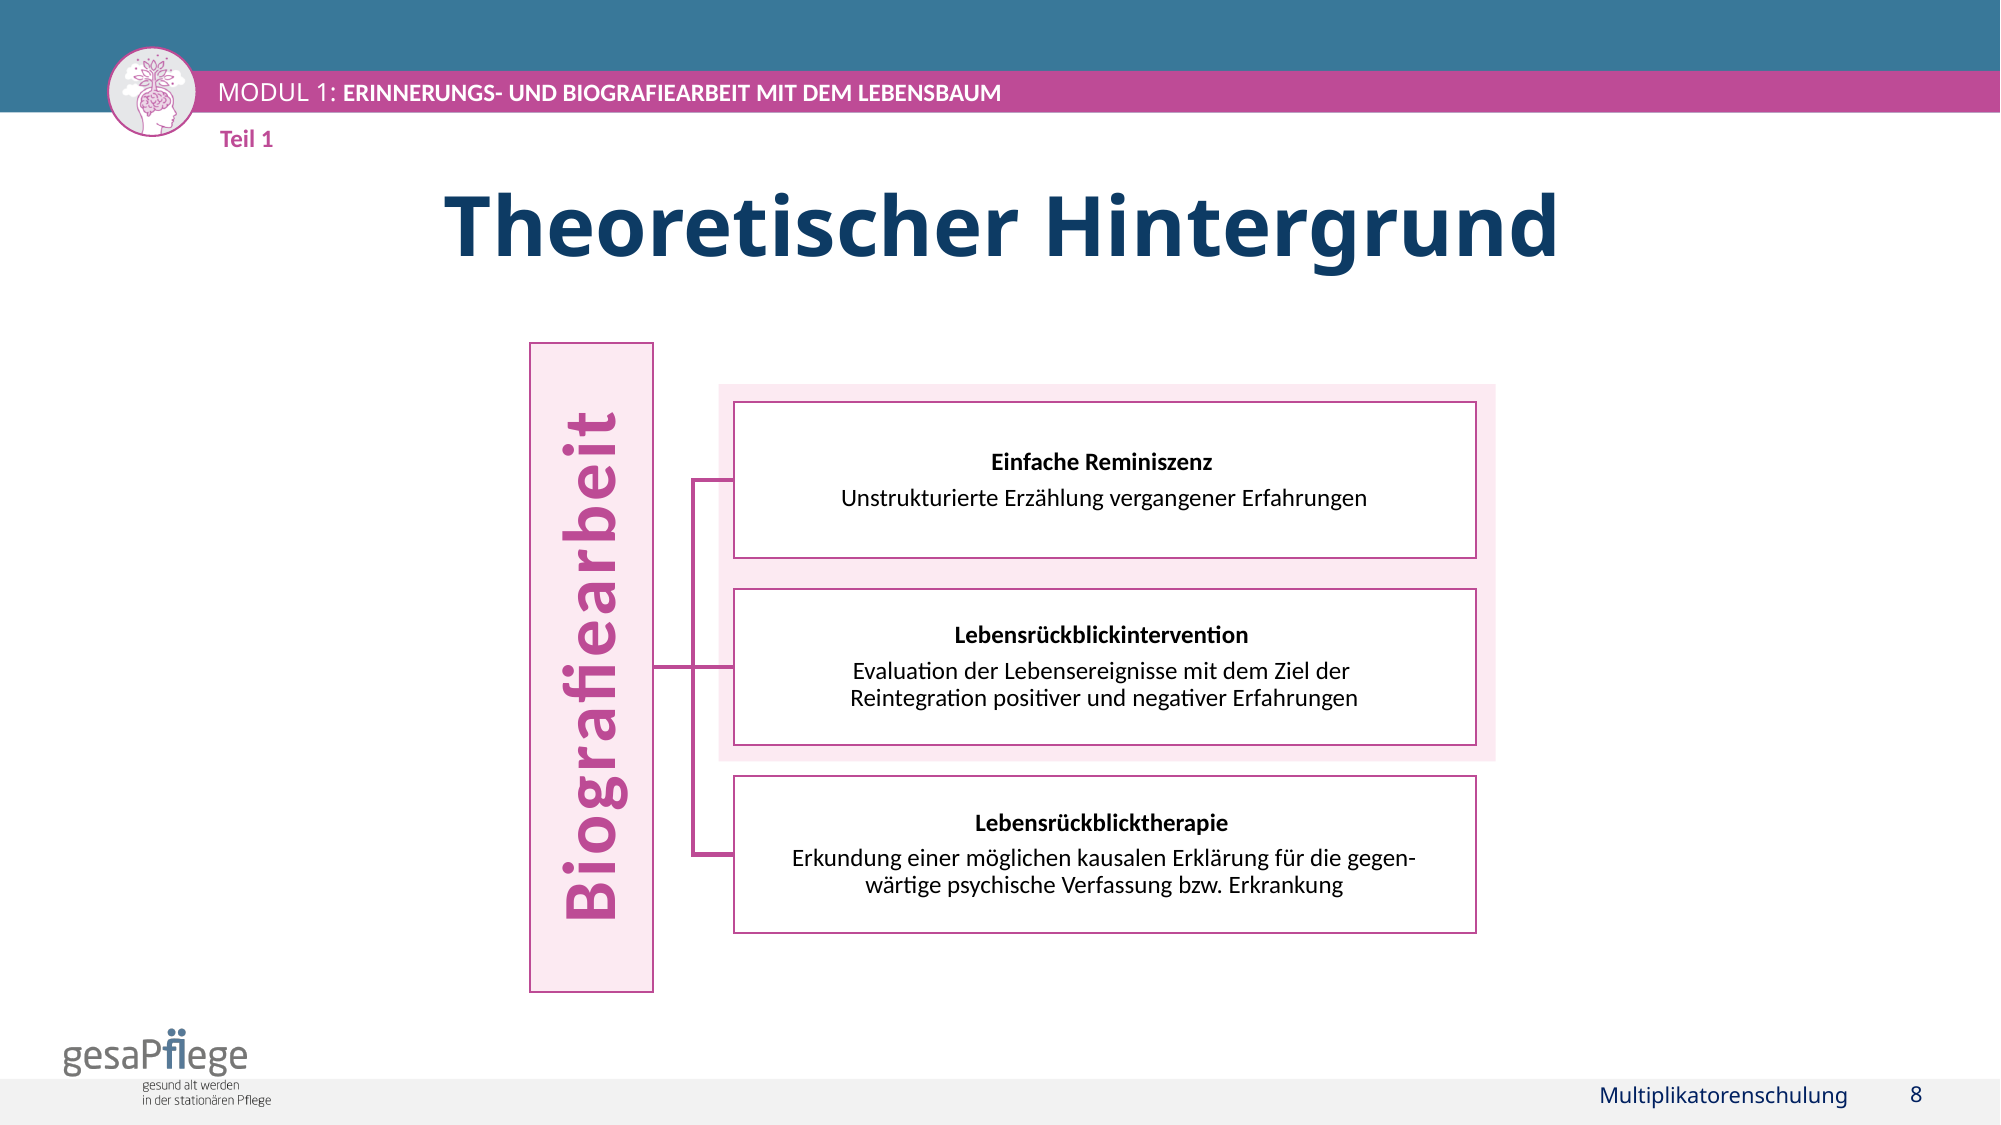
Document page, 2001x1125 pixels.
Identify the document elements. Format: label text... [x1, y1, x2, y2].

title Theoretischer Hintergrund [214, 184, 1792, 279]
list Teil 1 [208, 120, 428, 153]
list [214, 342, 1792, 993]
slide_number 8 [1863, 1076, 1938, 1114]
footer Multiplikatorenschulung [1111, 1076, 1863, 1114]
picture [62, 1027, 272, 1108]
